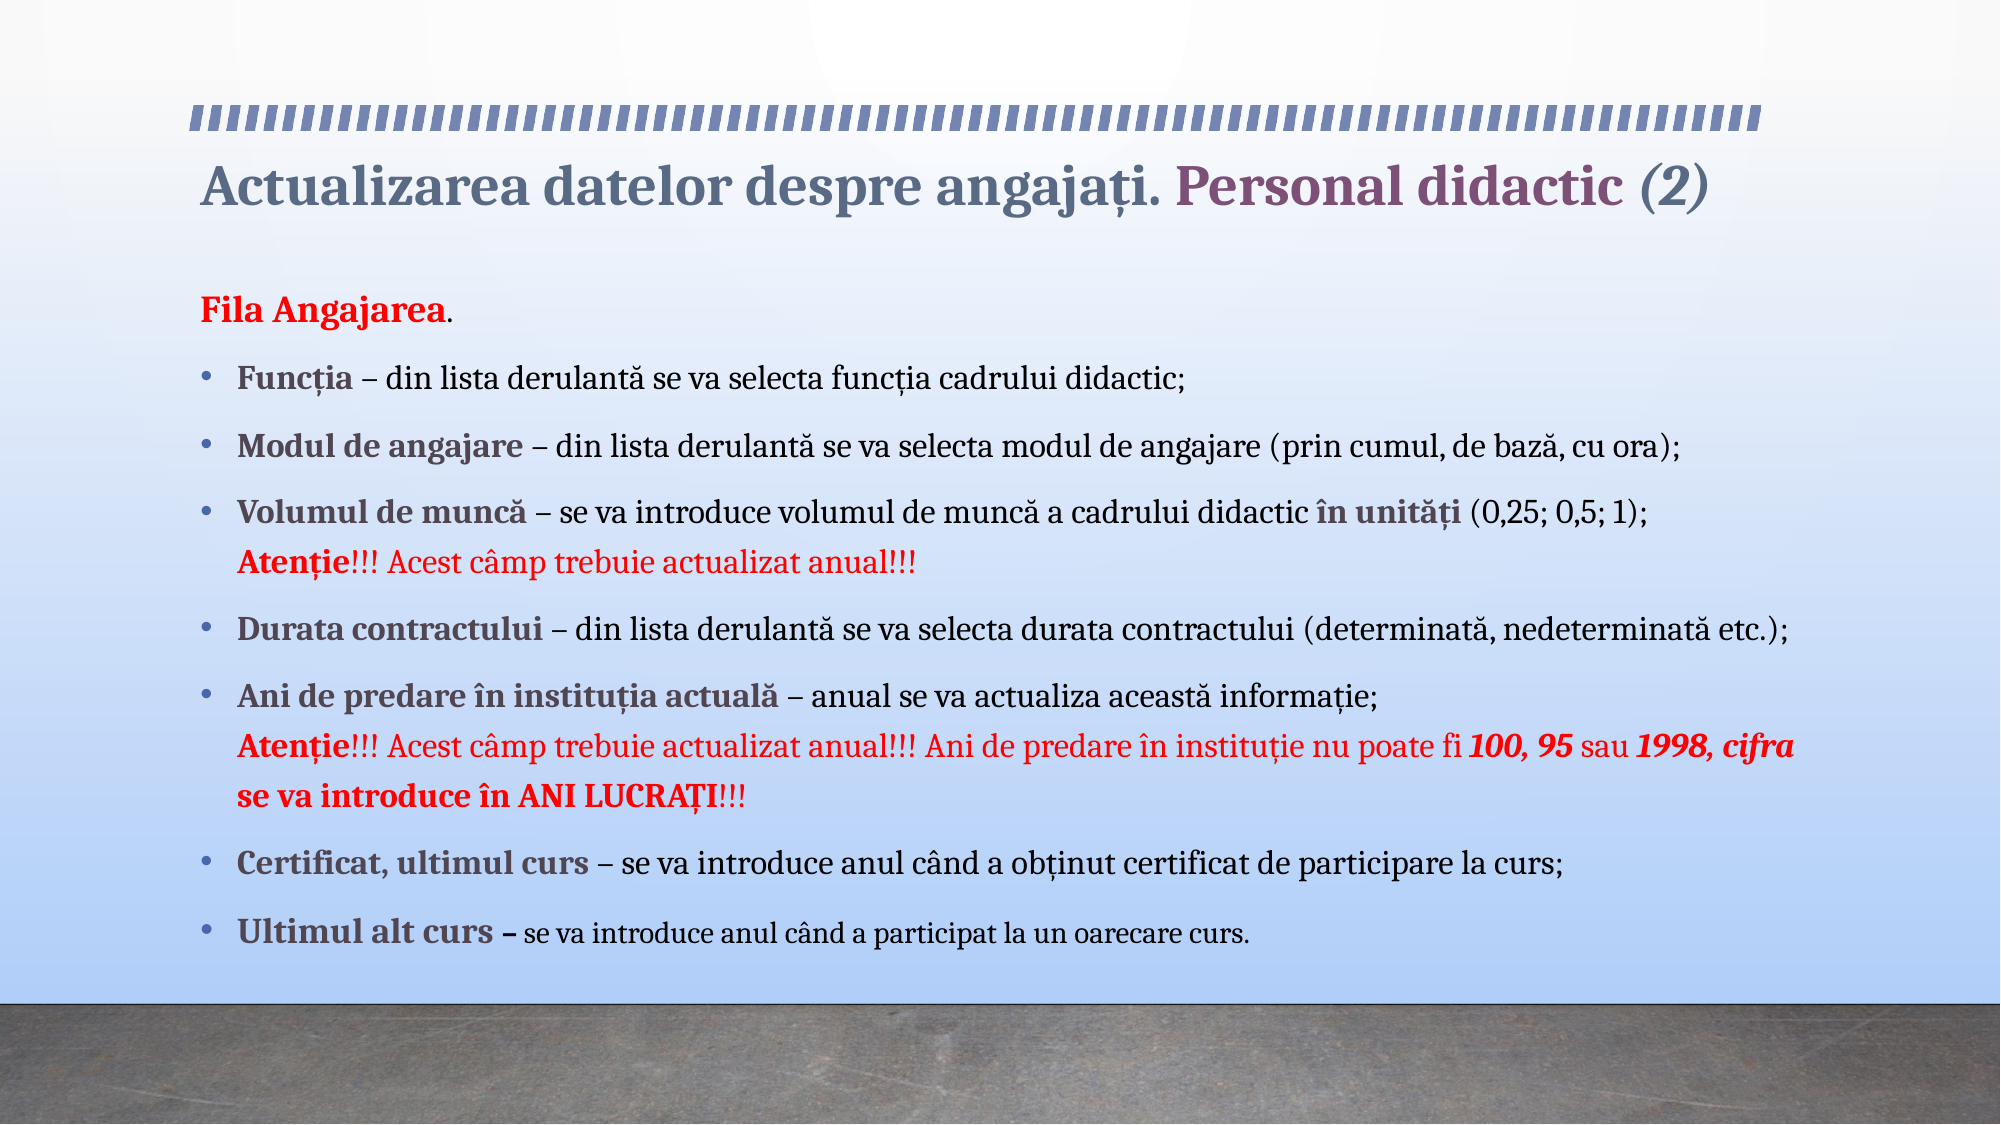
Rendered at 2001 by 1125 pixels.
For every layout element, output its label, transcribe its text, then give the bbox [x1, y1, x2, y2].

title Actualizarea datelor despre angajați. Personal didactic (2) [185, 148, 1815, 258]
list Fila Angajarea. Funcția – din lista derulantă se va selecta funcția cadrului didactic; Modul de angajare – din lista derulantă se va selecta modul de angajare (prin cumul, de bază, cu ora); Volumul de muncă – se va introduce volumul de muncă a cadrului didactic în unități (0,25; 0,5; 1); Atenție!!! Acest câmp trebuie actualizat anual!!! Durata contractului – din lista derulantă se va selecta durata contractului (determinată, nedeterminată etc.); Ani de predare în instituția actuală – anual se va actualiza această informație; Atenție!!! Acest câmp trebuie actualizat anual!!! Ani de predare în instituție nu poate fi 100, 95 sau 1998, cifra se va introduce în ANI LUCRAȚI!!! Certificat, ultimul curs – se va introduce anul când a obținut certificat de participare la curs; Ultimul alt curs – se va introduce anul când a participat la un oarecare curs. [185, 267, 1840, 1006]
picture [0, 1004, 2000, 1124]
